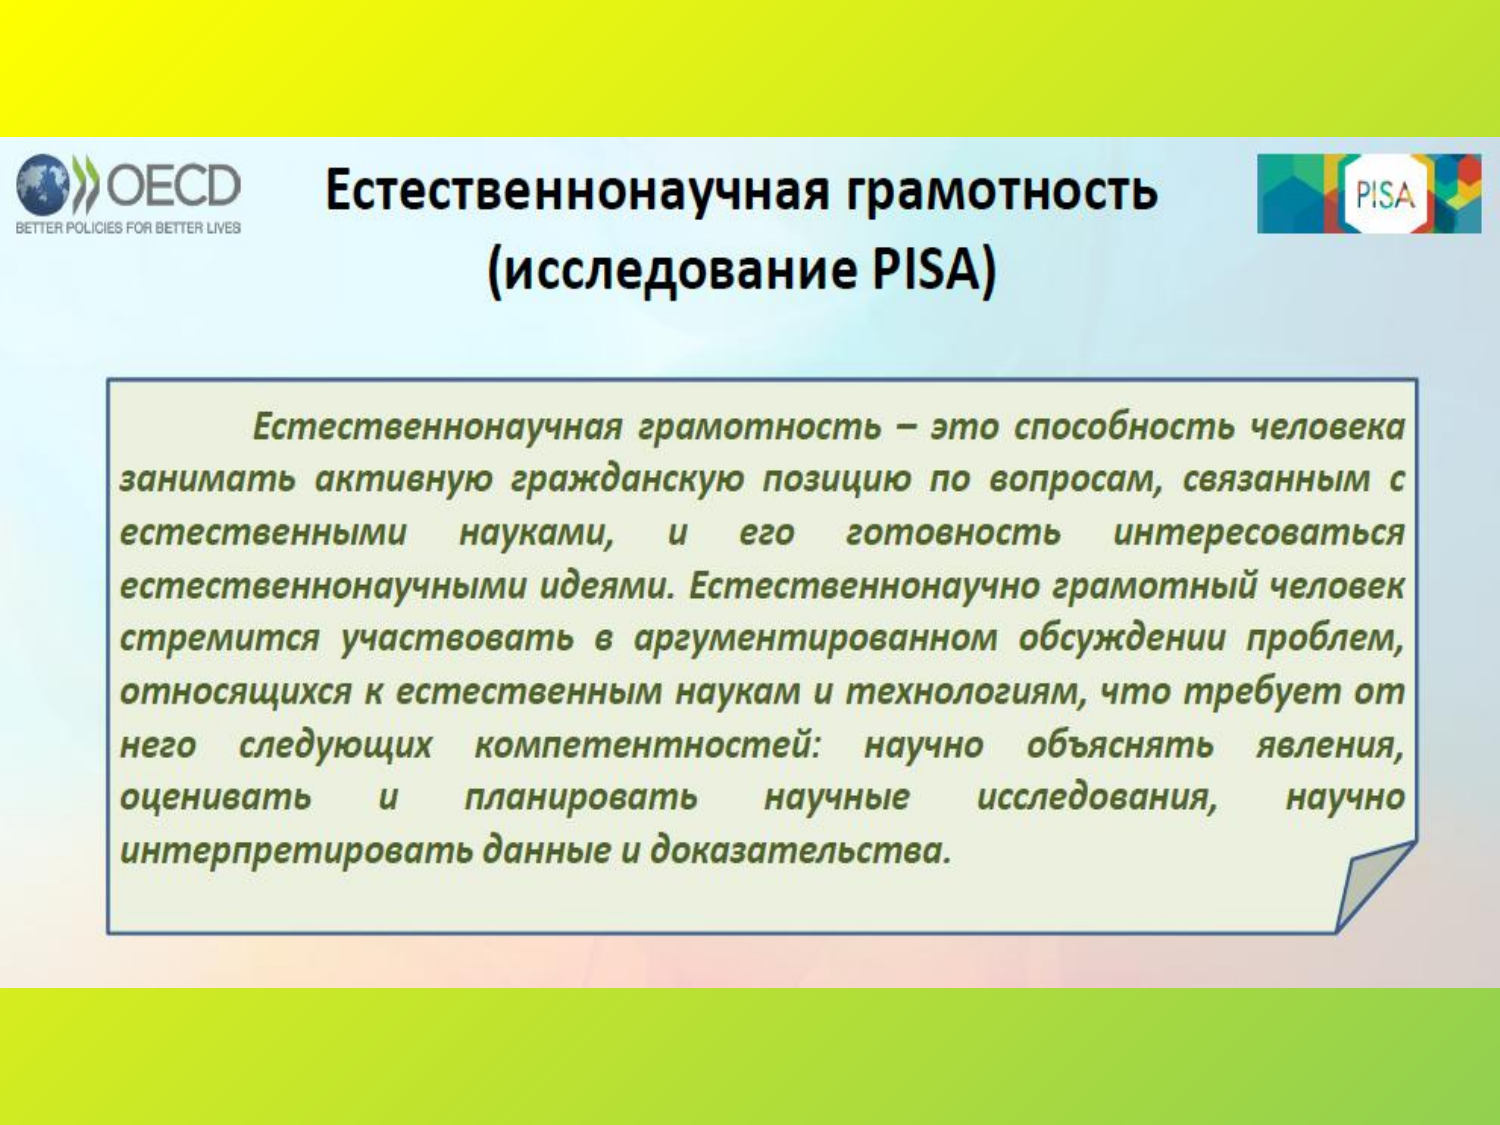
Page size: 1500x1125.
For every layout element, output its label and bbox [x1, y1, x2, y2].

picture [0, 136, 1500, 988]
